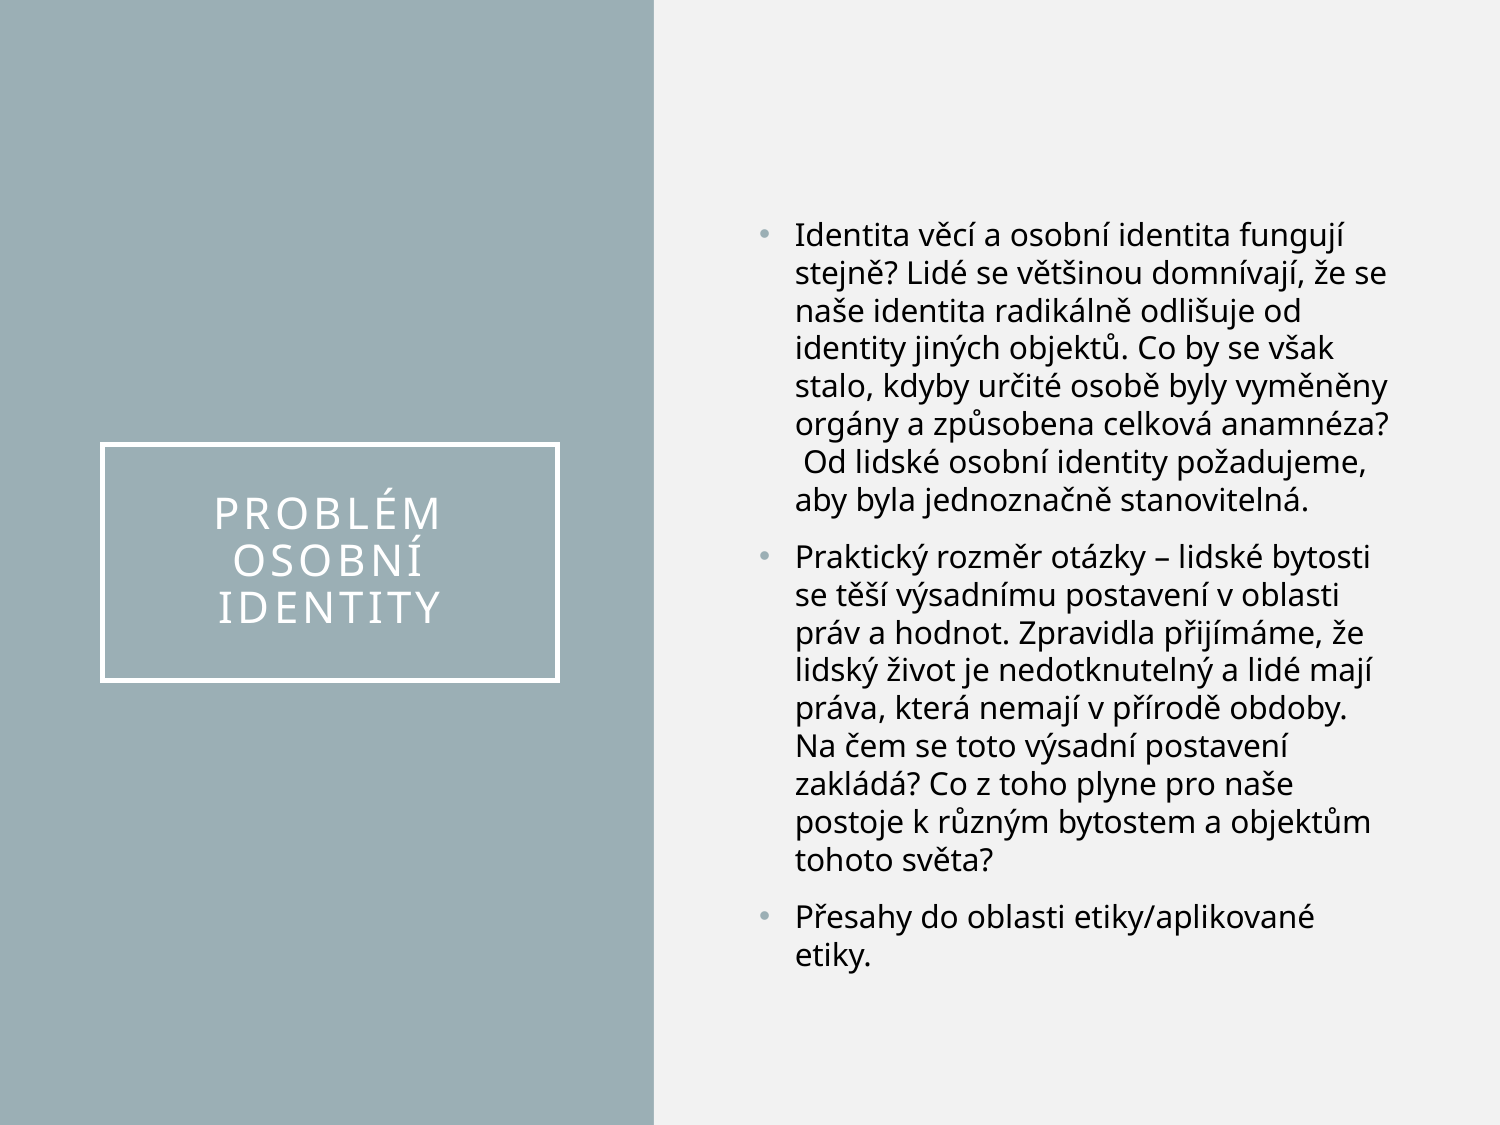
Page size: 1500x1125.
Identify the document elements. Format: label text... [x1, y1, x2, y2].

title Problém osobní identity [100, 442, 560, 683]
text_box [653, 0, 1500, 1125]
list Identita věcí a osobní identita fungují stejně? Lidé se většinou domnívají, že se naše identita radikálně odlišuje od identity jiných objektů. Co by se však stalo, kdyby určité osobě byly vyměněny orgány a způsobena celková anamnéza? Od lidské osobní identity požadujeme, aby byla jednoznačně stanovitelná. Praktický rozměr otázky – lidské bytosti se těší výsadnímu postavení v oblasti práv a hodnot. Zpravidla přijímáme, že lidský život je nedotknutelný a lidé mají práva, která nemají v přírodě obdoby. Na čem se toto výsadní postavení zakládá? Co z toho plyne pro naše postoje k různým bytostem a objektům tohoto světa? Přesahy do oblasti etiky/aplikované etiky. [744, 131, 1410, 994]
